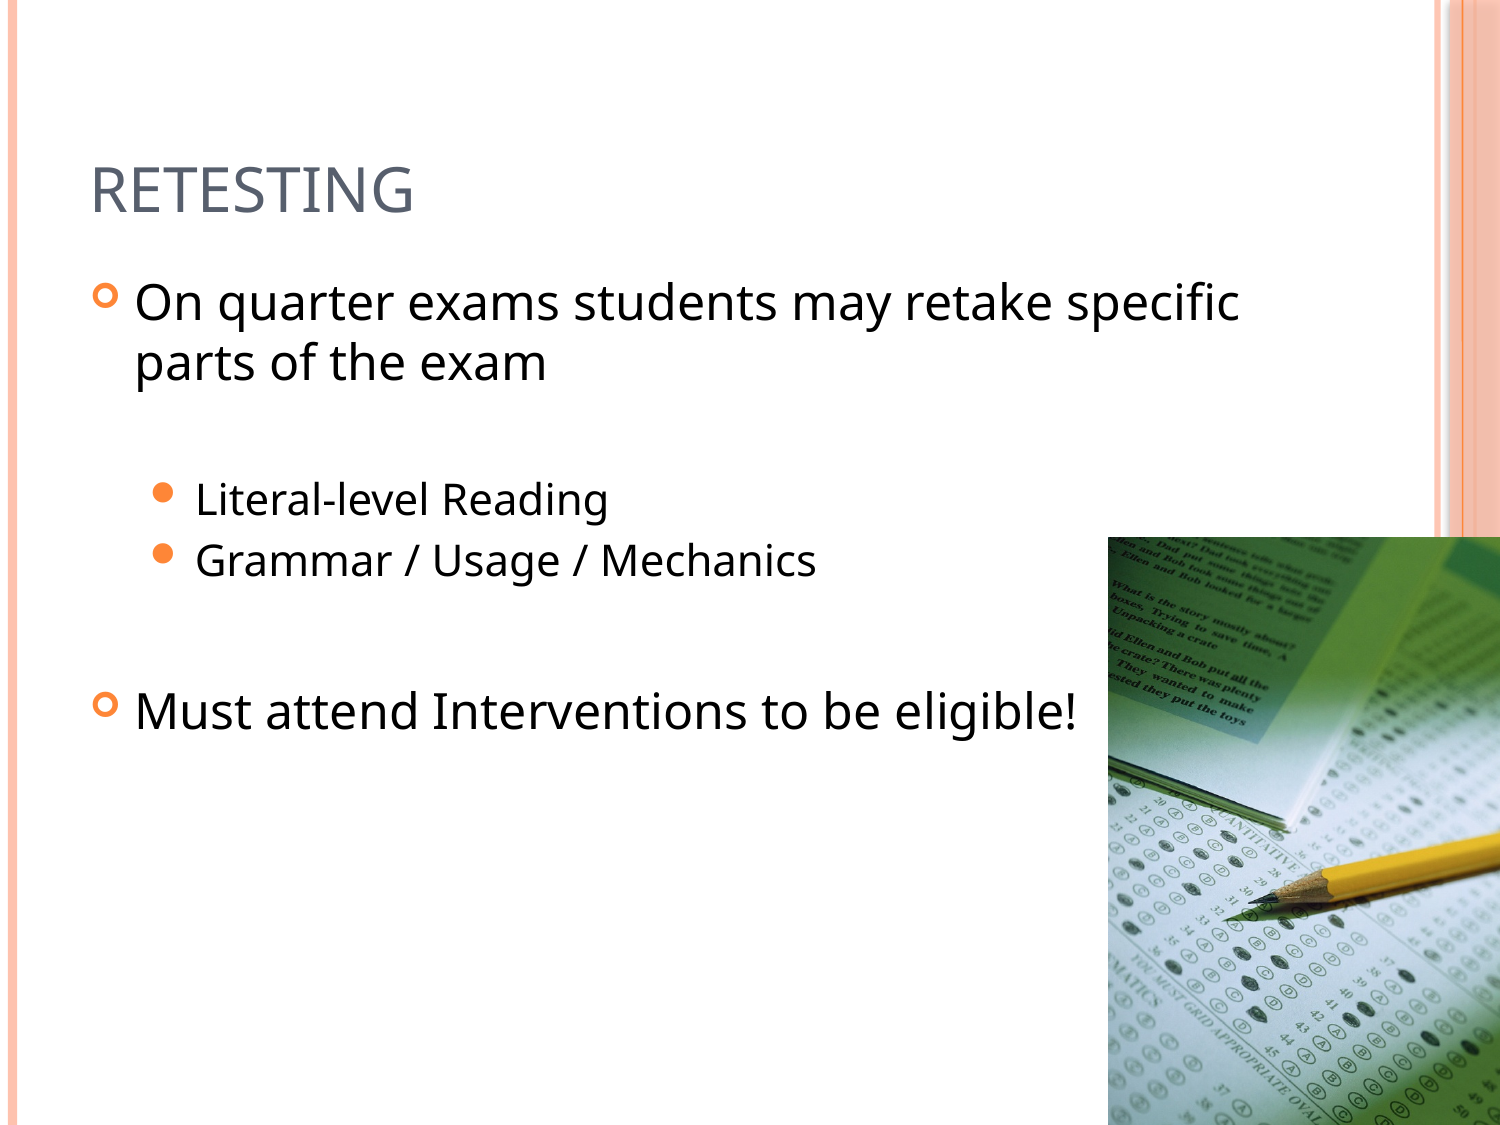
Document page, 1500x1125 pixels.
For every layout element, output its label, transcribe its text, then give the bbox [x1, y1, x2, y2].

list On quarter exams students may retake specific parts of the exam Literal-level Reading Grammar / Usage / Mechanics Must attend Interventions to be eligible! [75, 262, 1300, 1062]
title Retesting [75, 45, 1300, 233]
picture [1108, 536, 1500, 1125]
